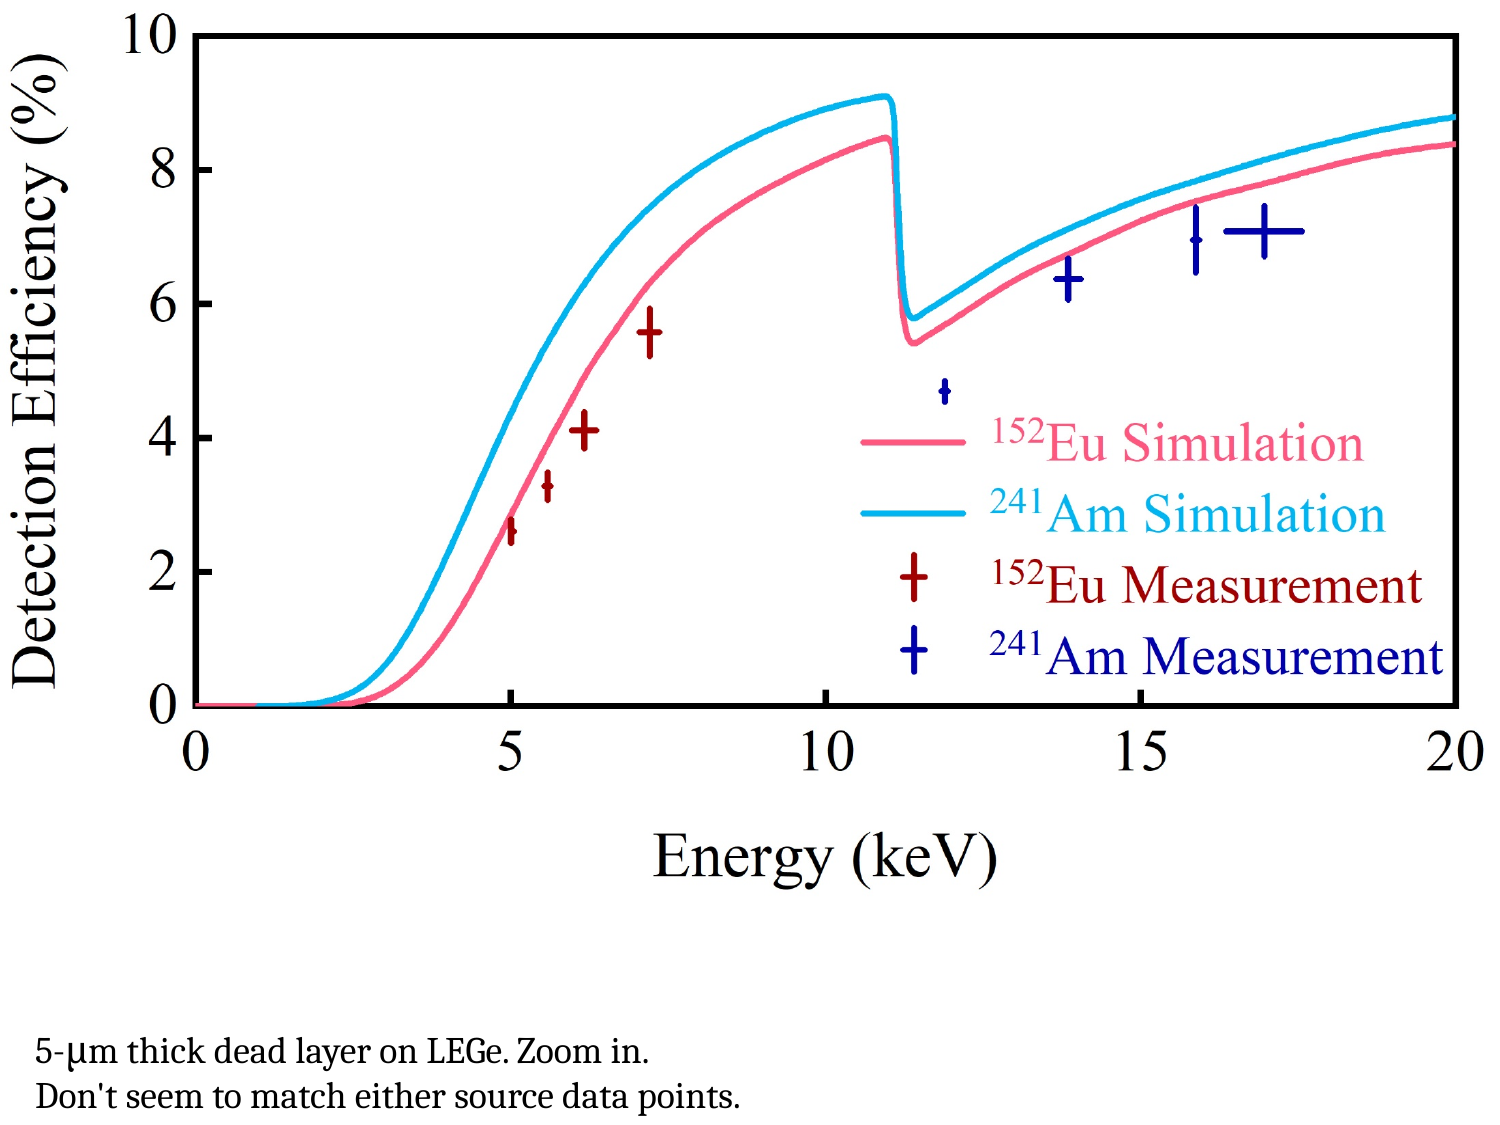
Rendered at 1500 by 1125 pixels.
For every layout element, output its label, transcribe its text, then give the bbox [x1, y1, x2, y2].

text_box 5-μm thick dead layer on LEGe. Zoom in. Don't seem to match either source data points. [20, 1018, 757, 1124]
picture [0, 0, 1500, 905]
